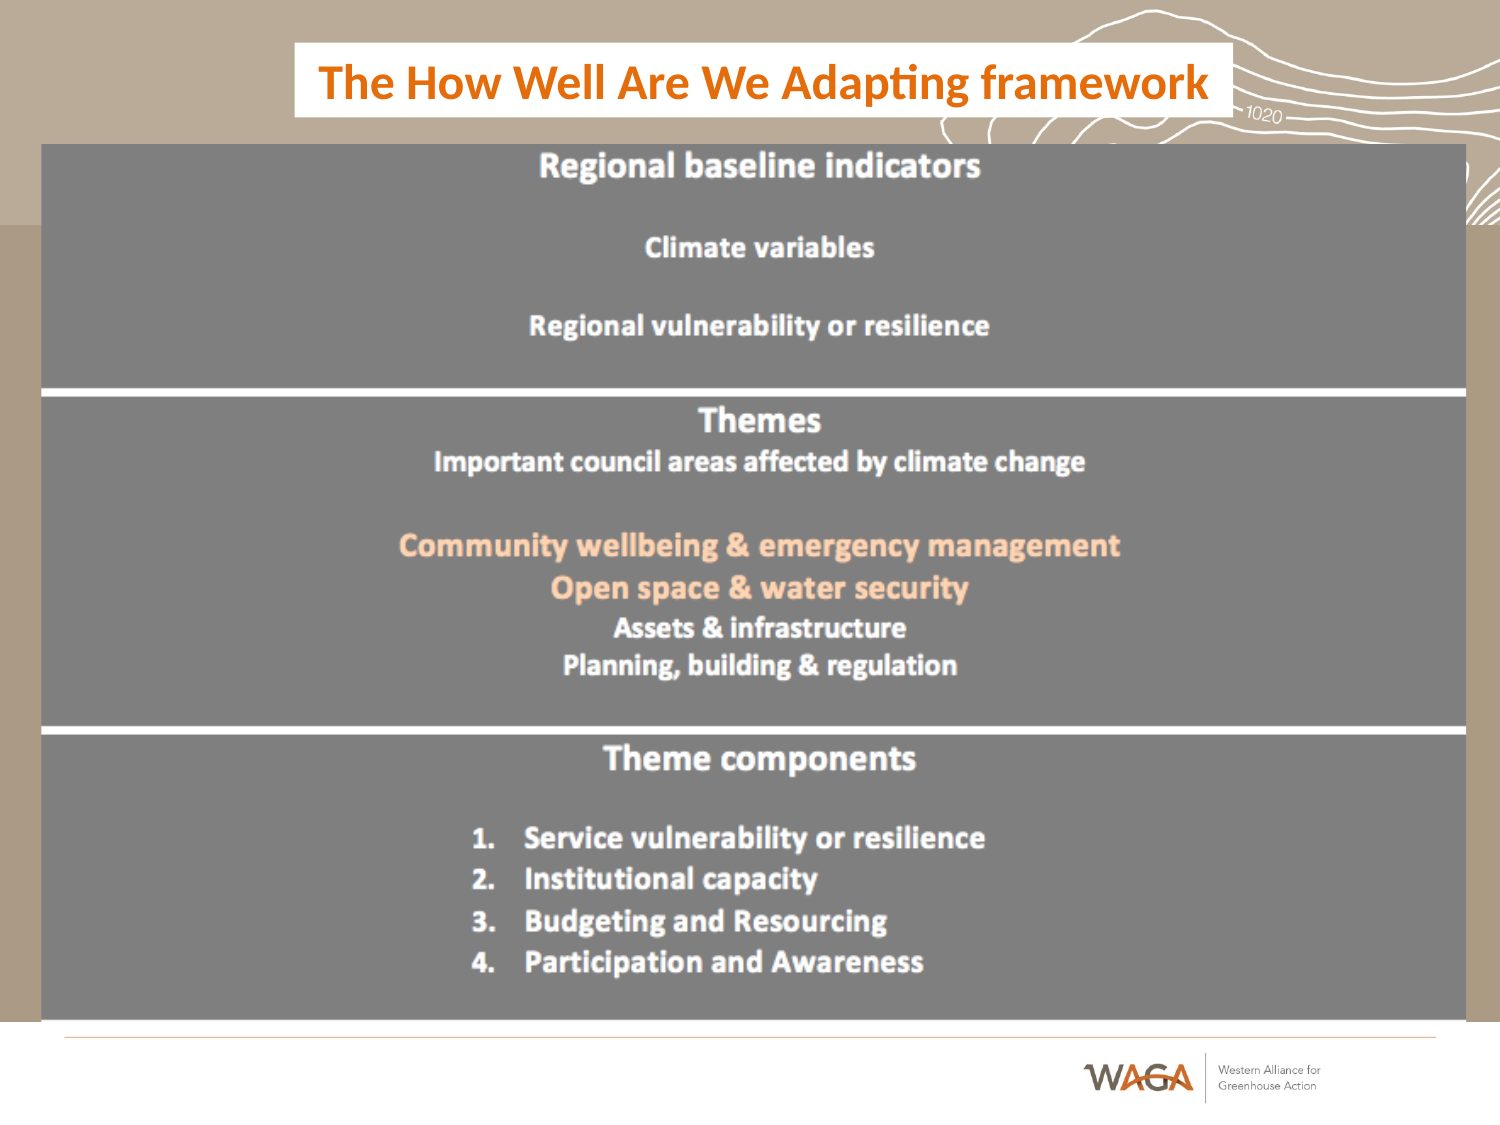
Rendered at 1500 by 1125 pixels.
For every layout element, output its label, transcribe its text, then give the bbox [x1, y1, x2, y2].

picture [0, 0, 1500, 1125]
text_box The How Well Are We Adapting framework [294, 42, 1234, 118]
